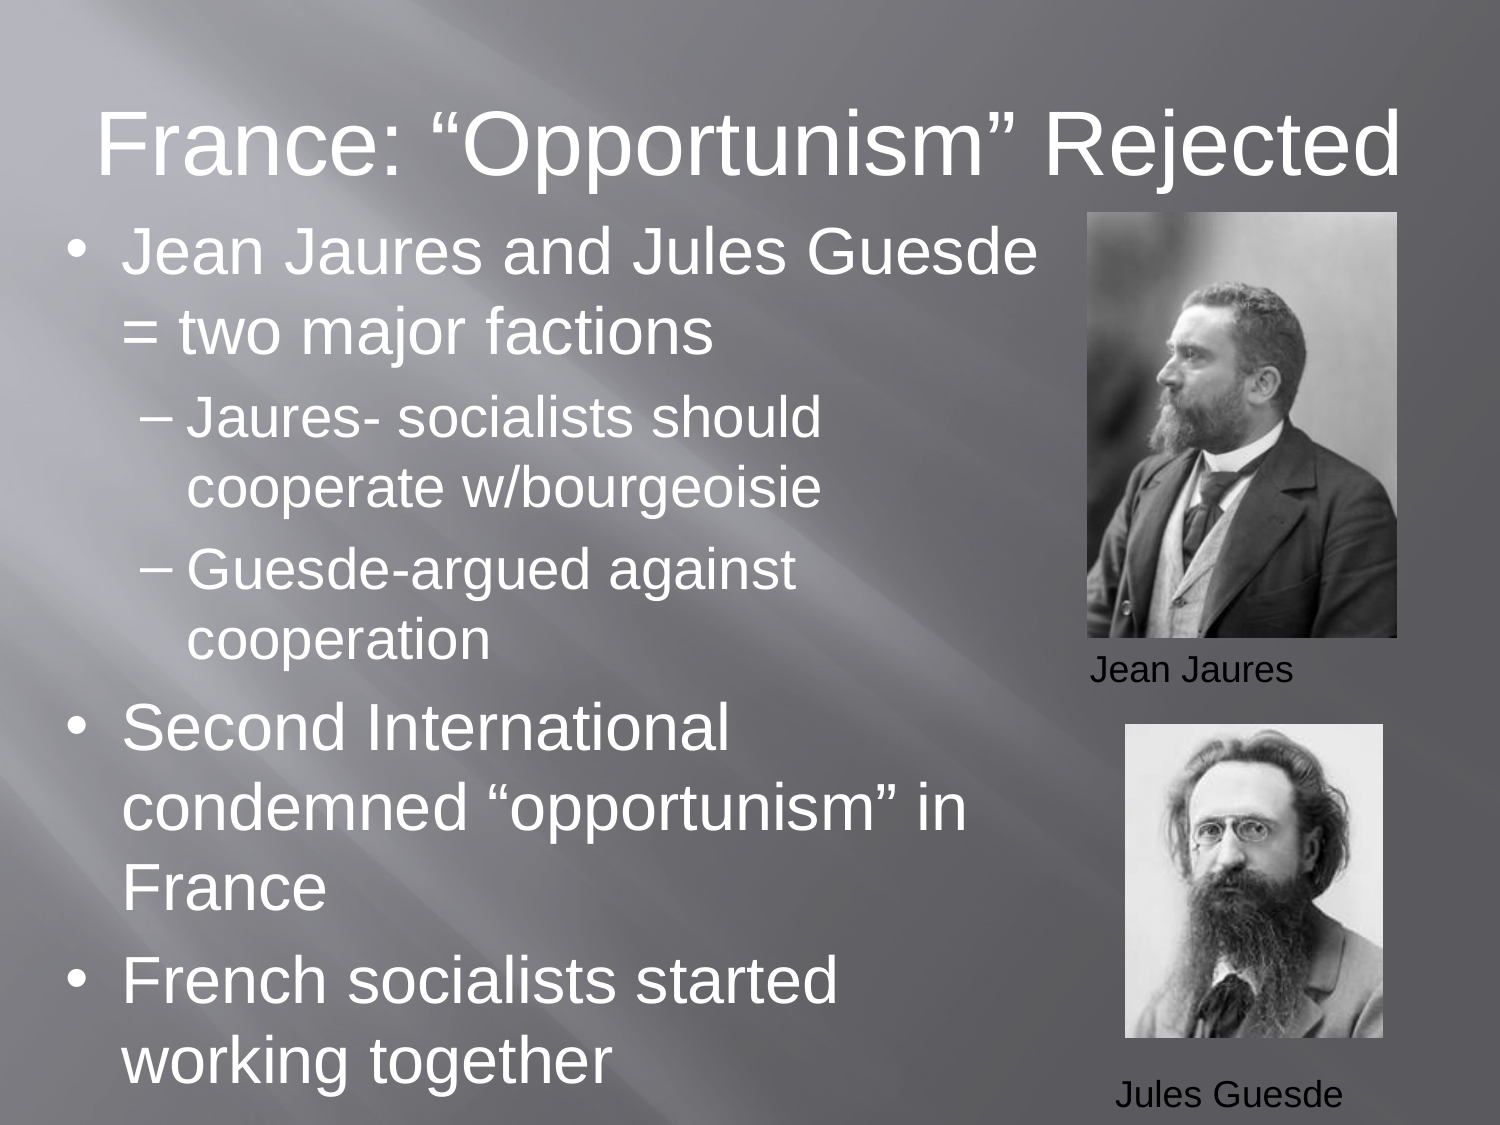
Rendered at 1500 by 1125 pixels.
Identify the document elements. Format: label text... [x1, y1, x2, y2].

text_box Jean Jaures and Jules Guesde = two major factions Jaures- socialists should cooperate w/bourgeoisie Guesde-argued against cooperation Second International condemned “opportunism” in France French socialists started working together [50, 200, 1063, 1063]
text_box Jean Jaures [1074, 637, 1400, 699]
picture [1087, 212, 1397, 638]
text_box Jules Guesde [1100, 1062, 1438, 1124]
text_box France: “Opportunism” Rejected [74, 45, 1425, 233]
picture [1124, 724, 1383, 1038]
